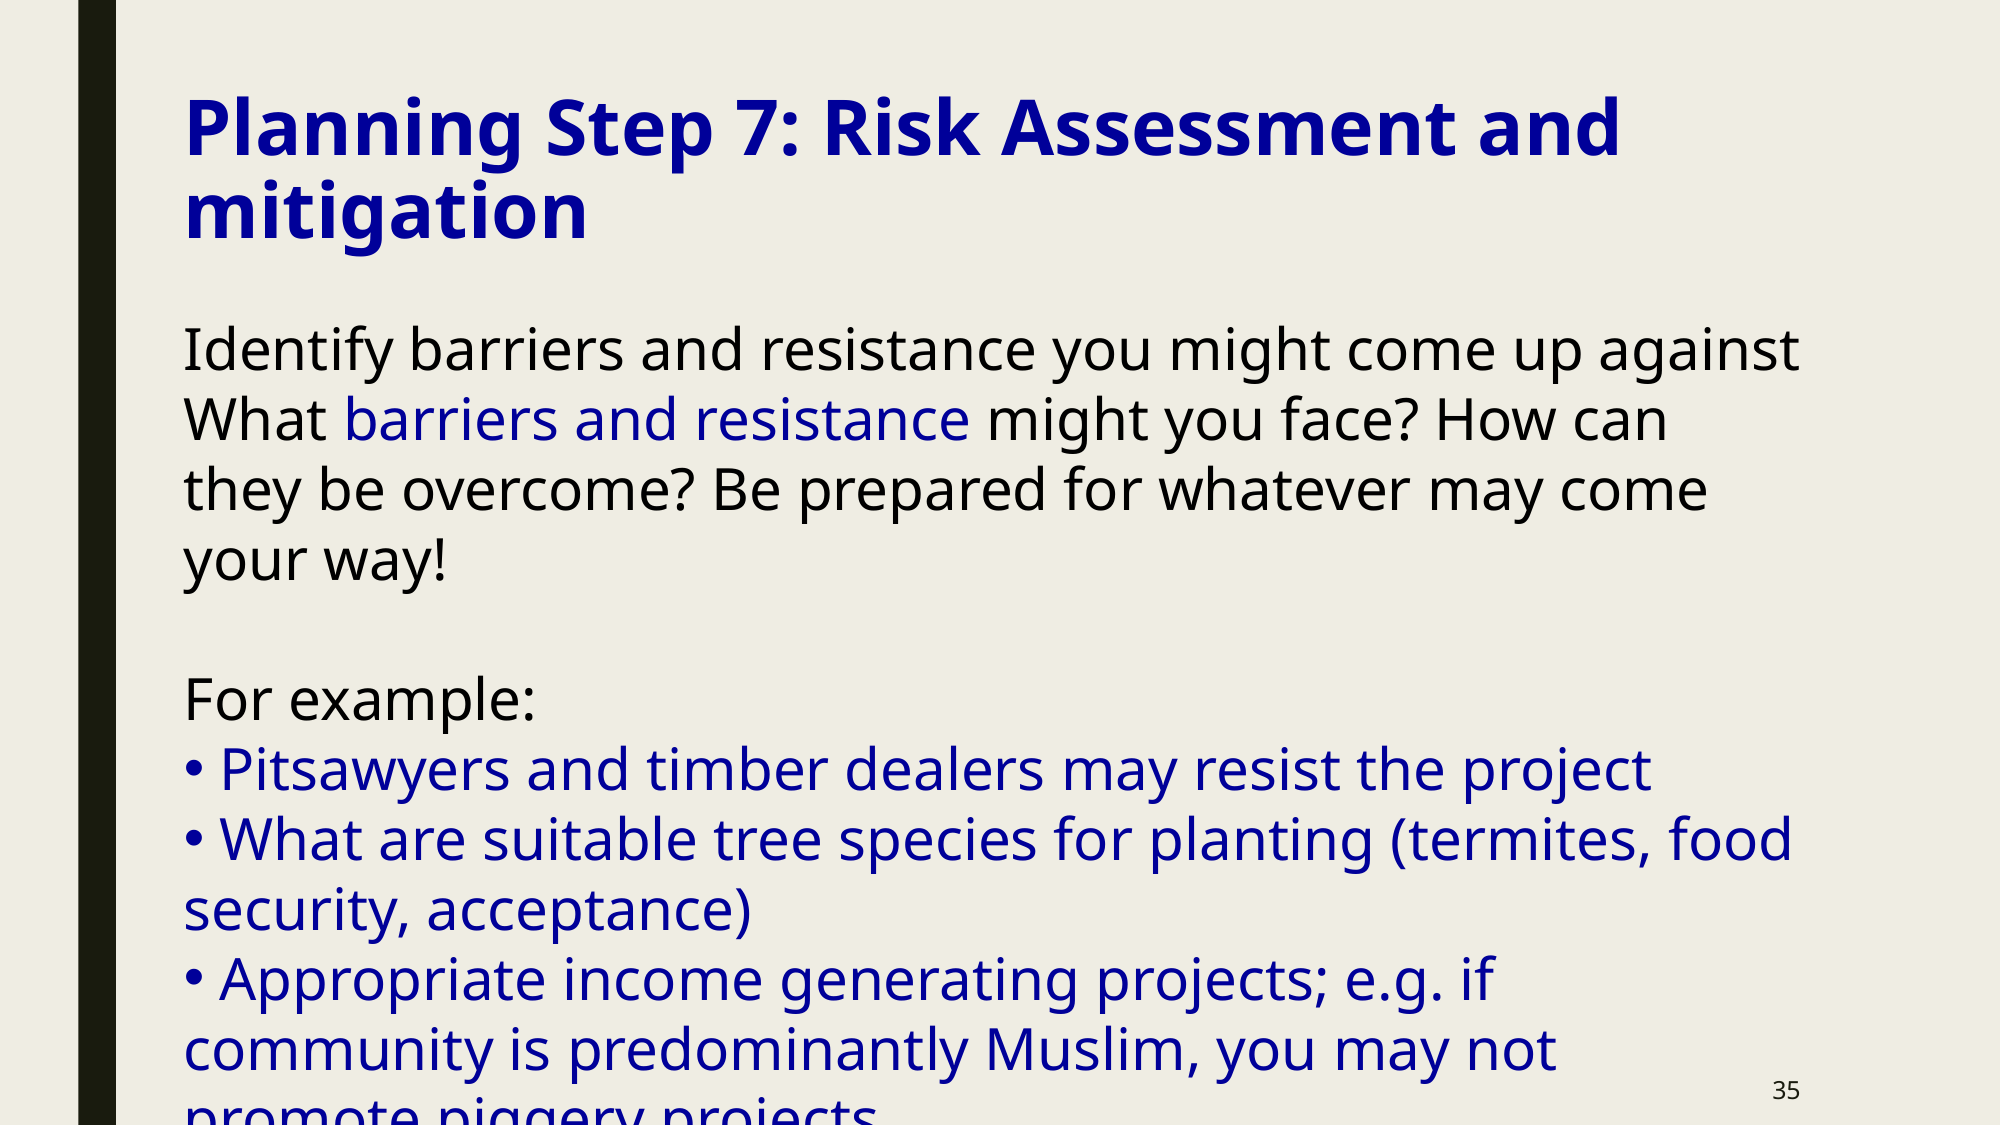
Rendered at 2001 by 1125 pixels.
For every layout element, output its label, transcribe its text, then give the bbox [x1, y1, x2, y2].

text_box Planning Step 7: Risk Assessment and mitigation [168, 82, 1843, 252]
text_box [169, 251, 1816, 304]
text_box Identify barriers and resistance you might come up against What barriers and resistance might you face? How can they be overcome? Be prepared for whatever may come your way! For example: Pitsawyers and timber dealers may resist the project What are suitable tree species for planting (termites, food security, acceptance) Appropriate income generating projects; e.g. if community is predominantly Muslim, you may not promote piggery projects Gender issues, land ownership, land tenure [169, 304, 1816, 1125]
